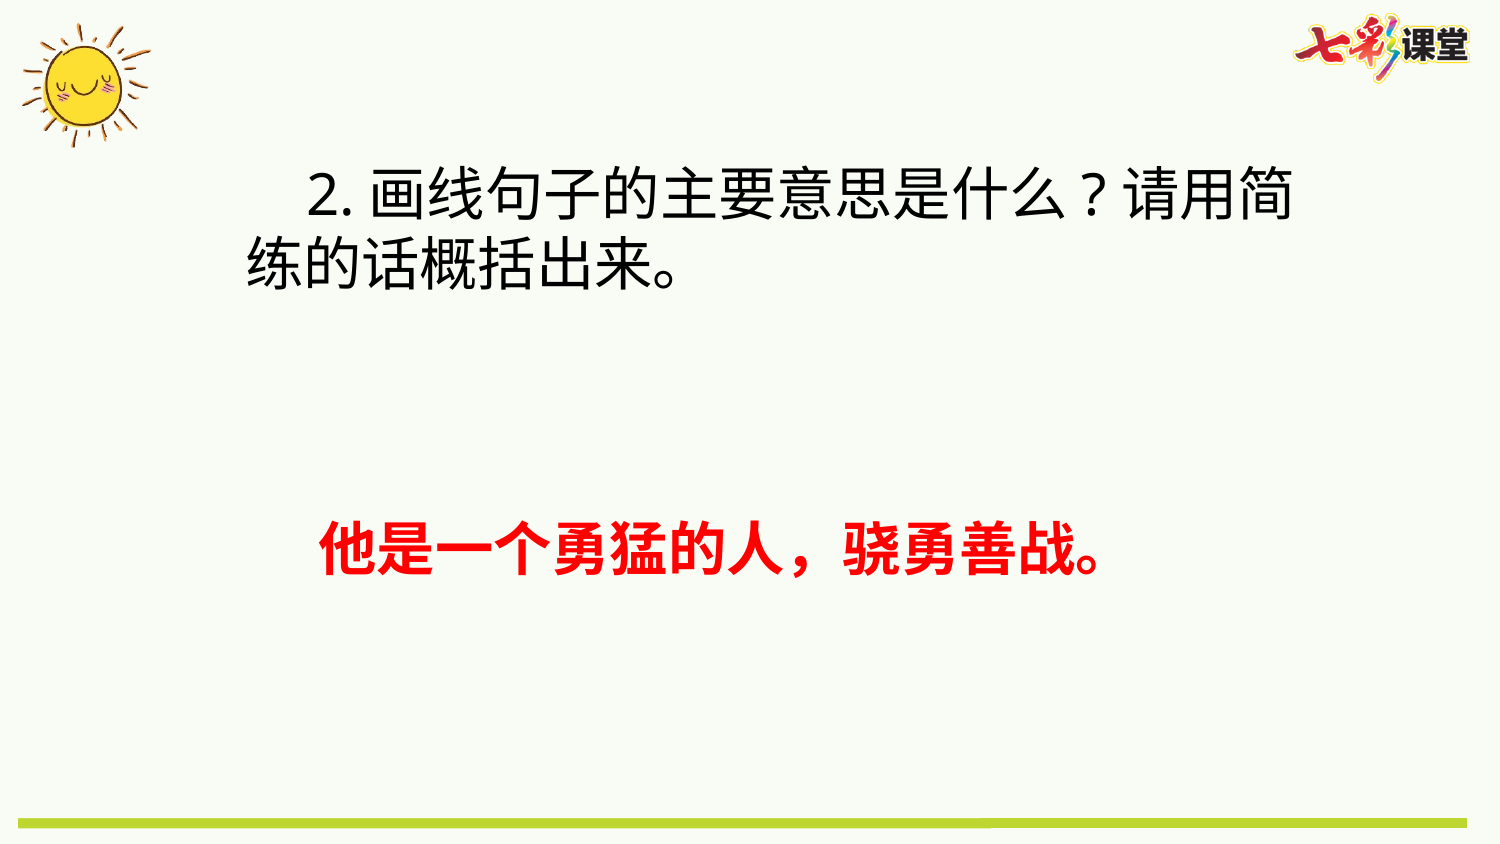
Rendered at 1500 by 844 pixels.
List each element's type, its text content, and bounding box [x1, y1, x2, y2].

text_box 他是一个勇猛的人，骁勇善战。 [303, 504, 1149, 590]
text_box 2.画线句子的主要意思是什么?请用简练的话概括出来。 [230, 150, 1365, 305]
picture [1291, 9, 1472, 87]
picture [18, 771, 1467, 844]
picture [0, 0, 173, 172]
